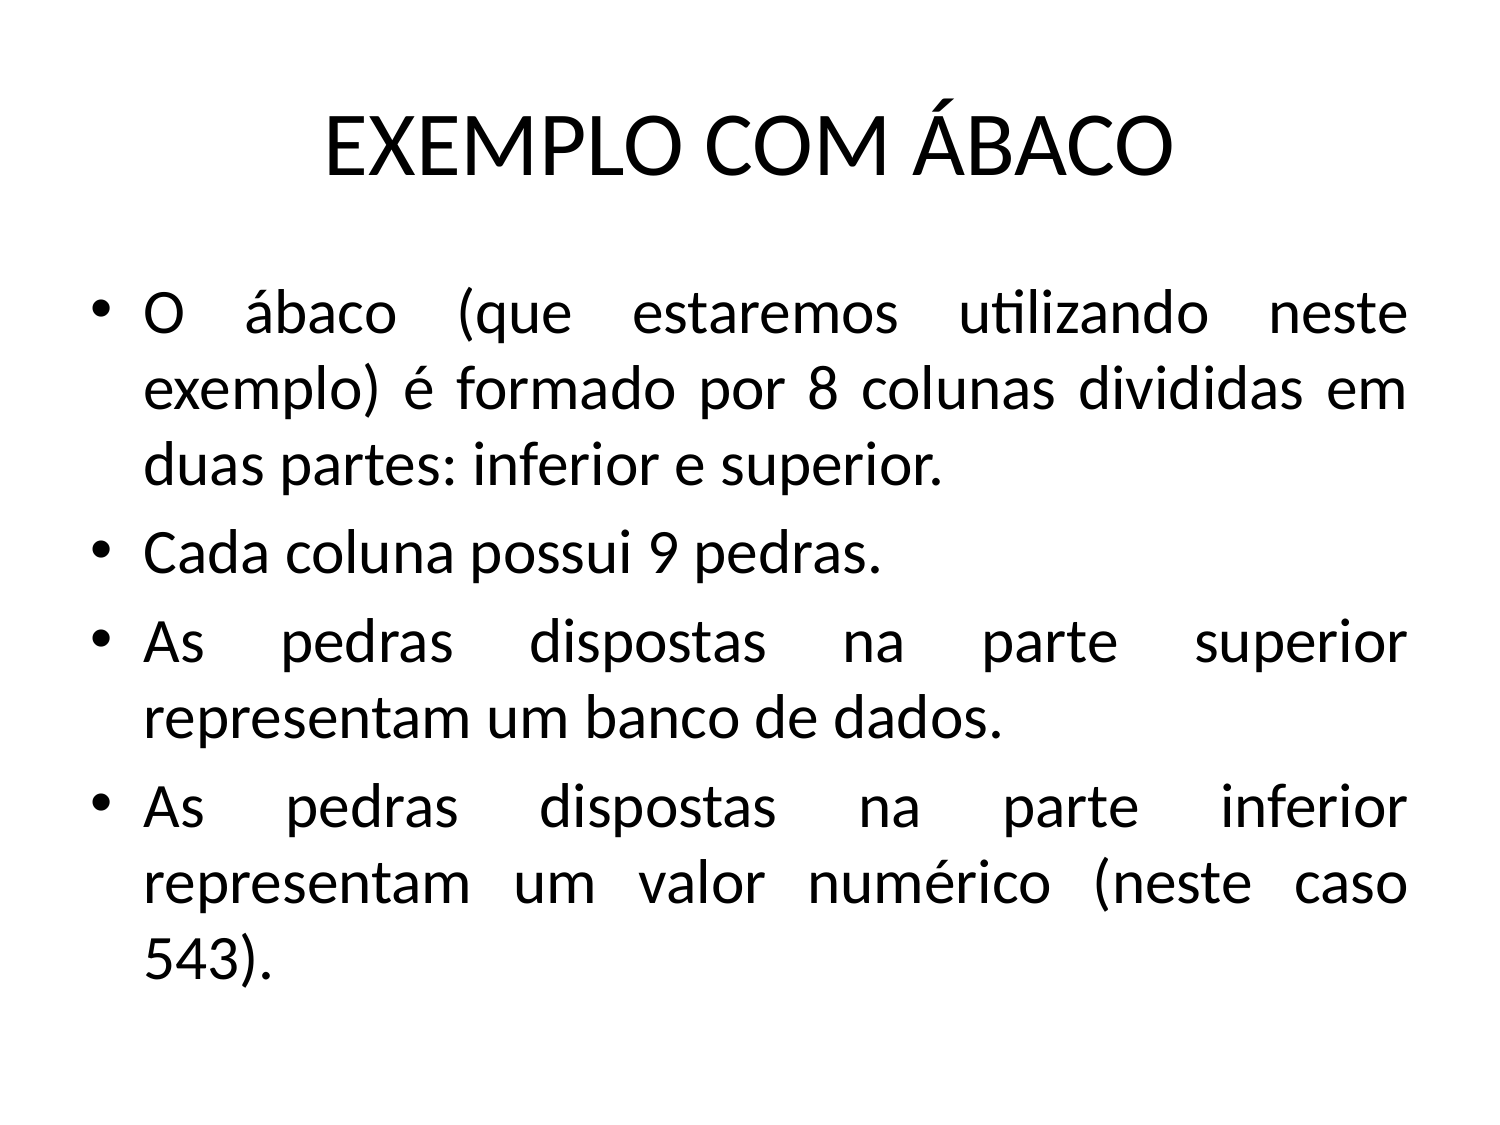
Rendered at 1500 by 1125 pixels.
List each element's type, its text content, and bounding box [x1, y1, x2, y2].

title EXEMPLO COM ÁBACO [75, 45, 1425, 233]
list O ábaco (que estaremos utilizando neste exemplo) é formado por 8 colunas divididas em duas partes: inferior e superior. Cada coluna possui 9 pedras. As pedras dispostas na parte superior representam um banco de dados. As pedras dispostas na parte inferior representam um valor numérico (neste caso 543). [75, 262, 1425, 1005]
